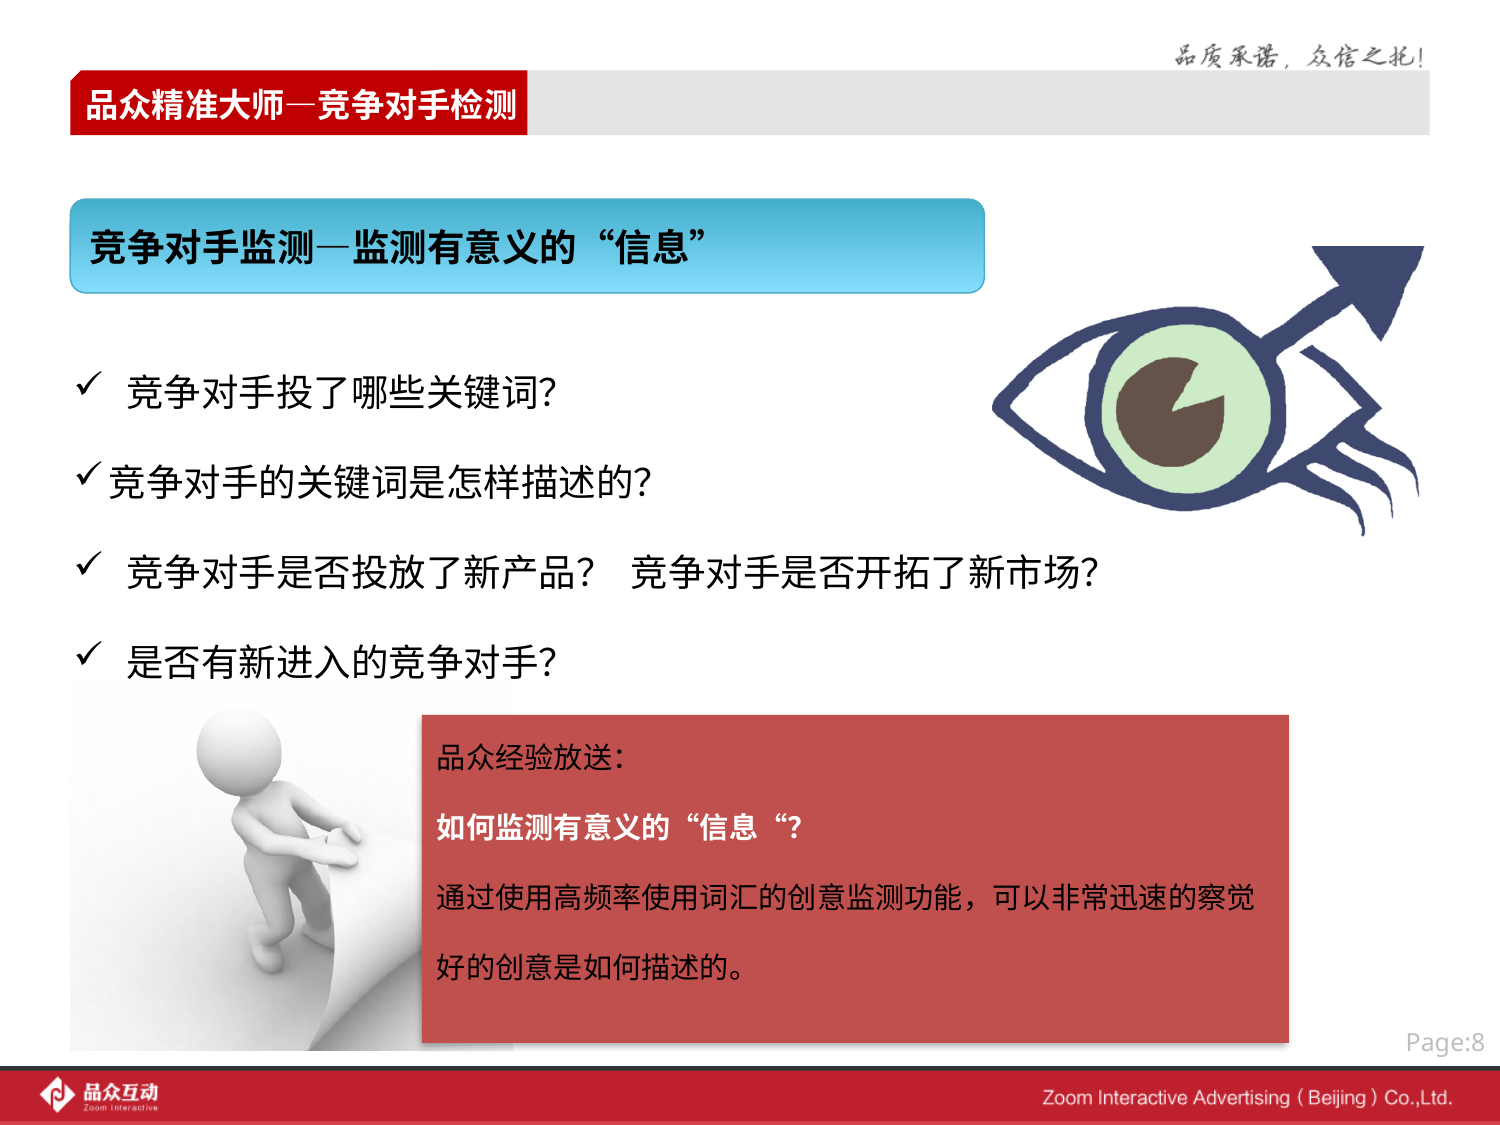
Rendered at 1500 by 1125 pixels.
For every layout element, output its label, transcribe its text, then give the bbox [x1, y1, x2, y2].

title 品众精准大师—竞争对手检测 [70, 56, 833, 153]
text_box 竞争对手投了哪些关键词？ 竞争对手的关键词是怎样描述的？ 竞争对手是否投放了新产品？ 竞争对手是否开拓了新市场？ 是否有新进入的竞争对手？ 分地域监测 历史数据查询 [58, 316, 1500, 1125]
text_box 竞争对手监测—监测有意义的“信息” [69, 198, 986, 294]
picture [0, 1066, 58, 1125]
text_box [70, 679, 1290, 1051]
picture [972, 245, 1454, 538]
picture [1171, 38, 1430, 71]
